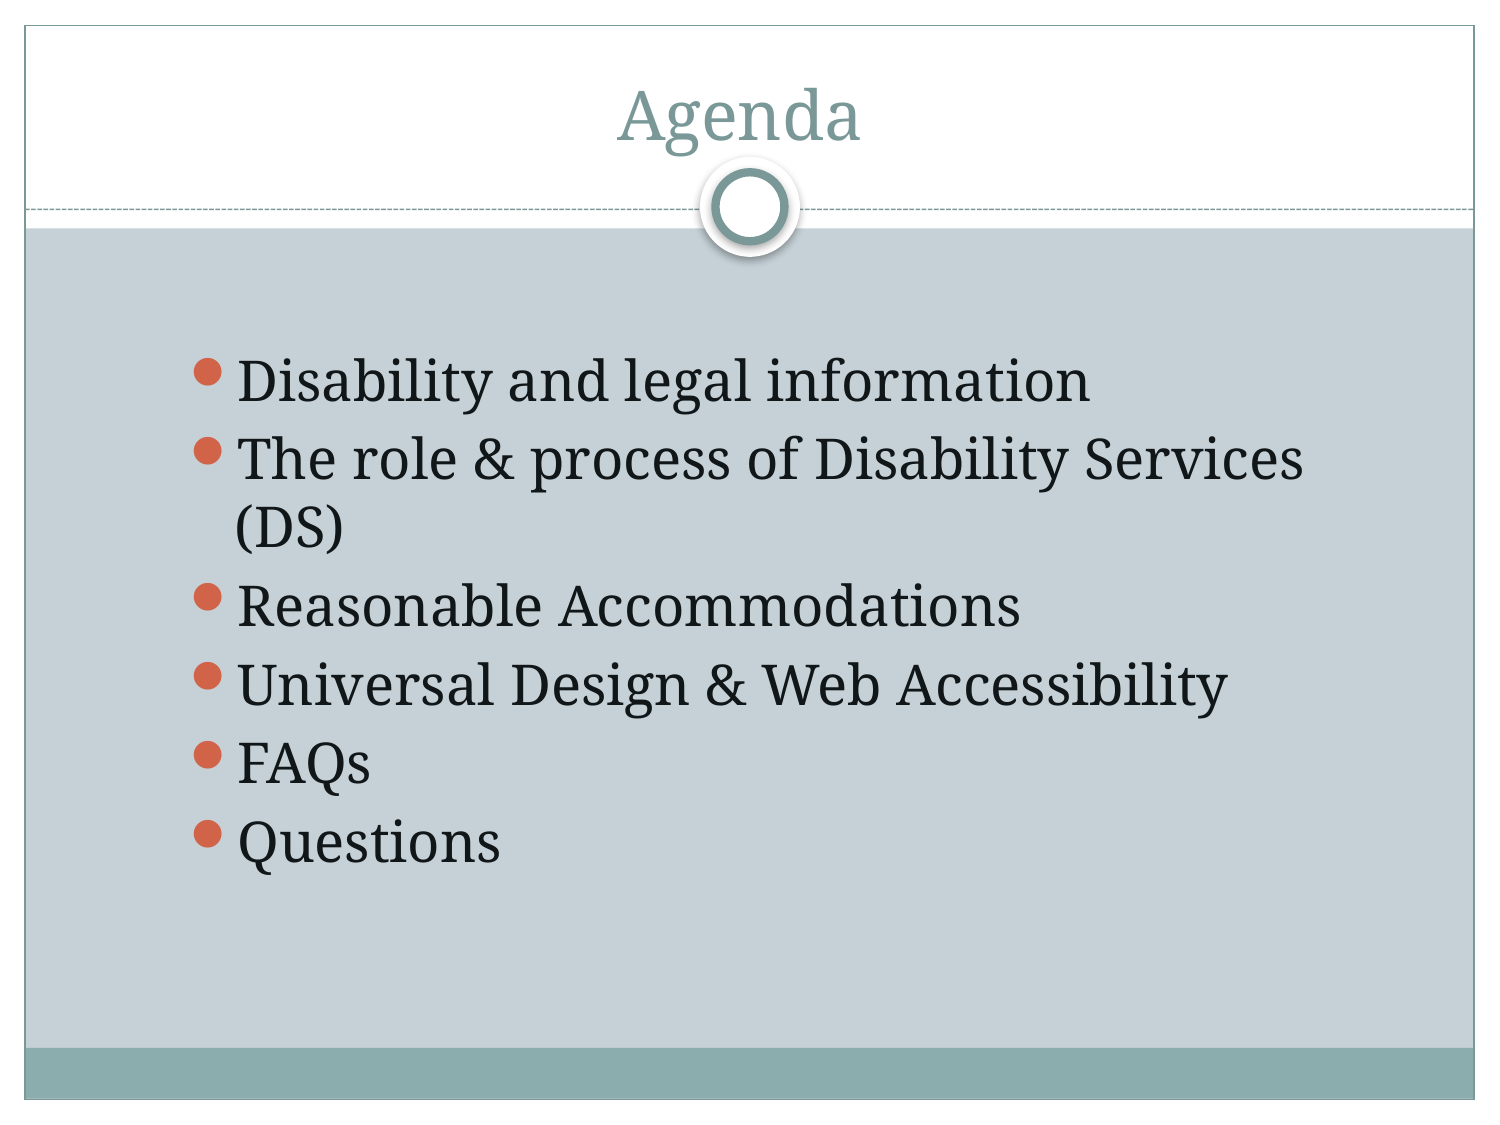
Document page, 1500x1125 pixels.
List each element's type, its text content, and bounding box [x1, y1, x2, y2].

list Disability and legal information The role & process of Disability Services (DS) Reasonable Accommodations Universal Design & Web Accessibility FAQs Questions [174, 337, 1375, 975]
title Agenda [49, 37, 1450, 162]
